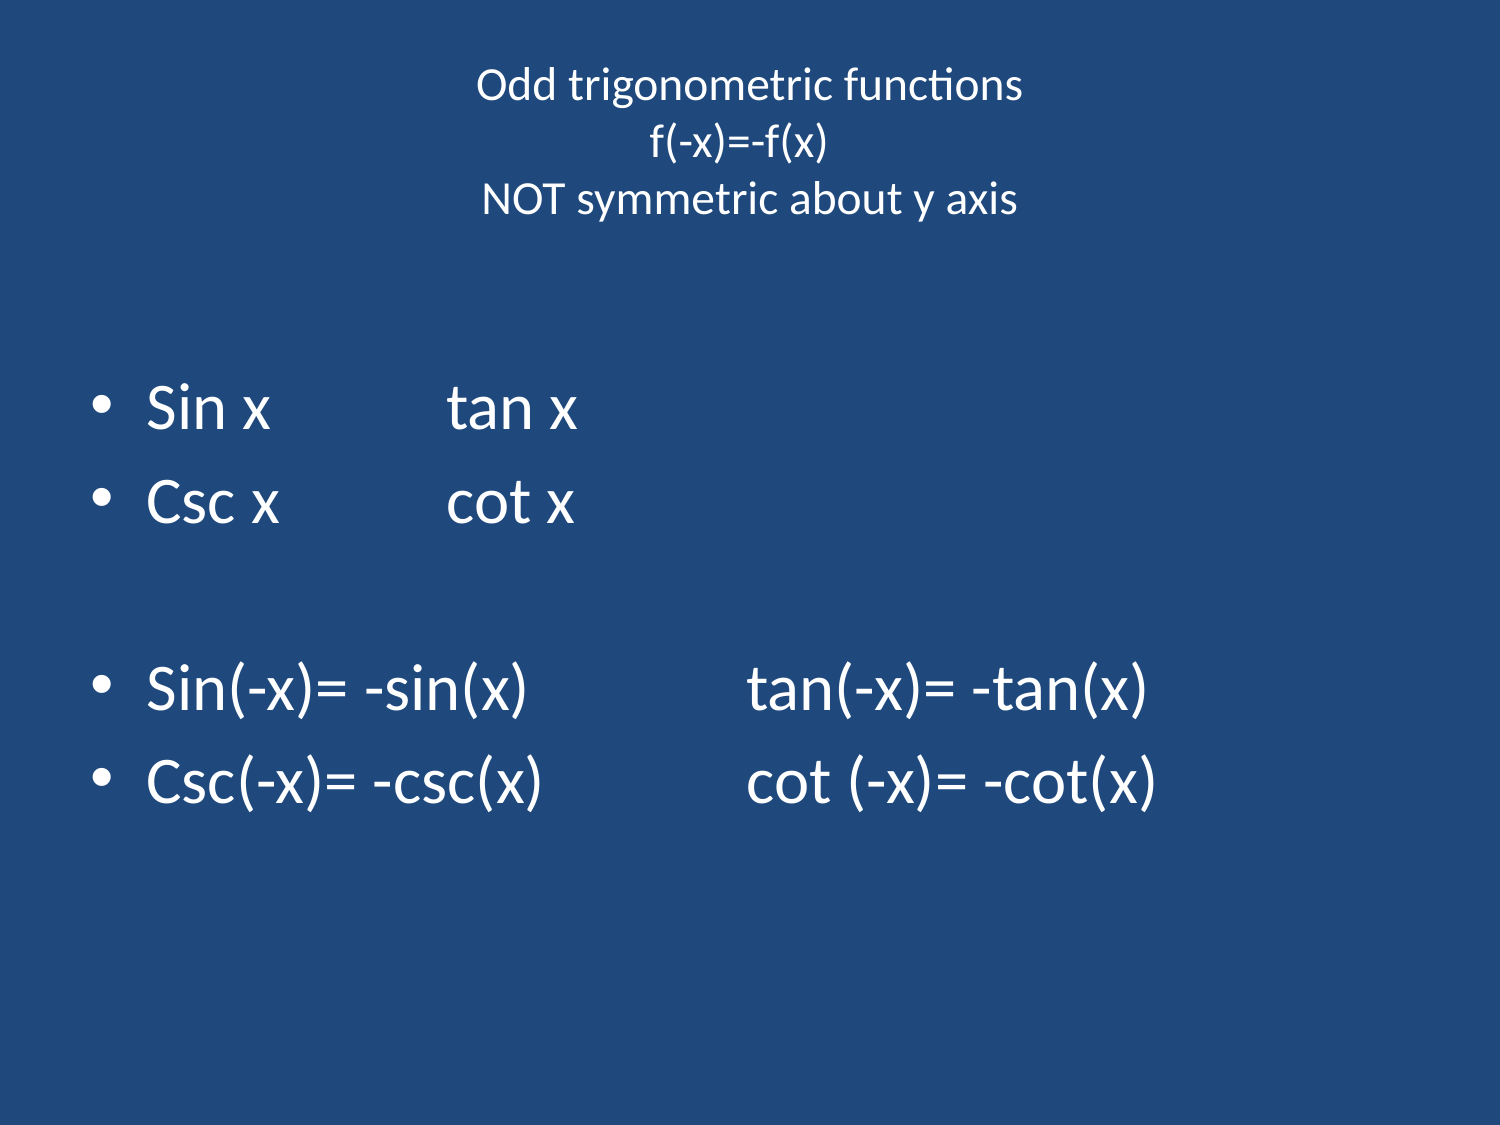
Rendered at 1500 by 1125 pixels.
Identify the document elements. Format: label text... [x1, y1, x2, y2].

list Sin x tan x Csc x cot x Sin(-x)= -sin(x) tan(-x)= -tan(x) Csc(-x)= -csc(x) cot (-x)= -cot(x) [75, 262, 1425, 1005]
title Odd trigonometric functions f(-x)=-f(x) NOT symmetric about y axis [75, 45, 1425, 233]
